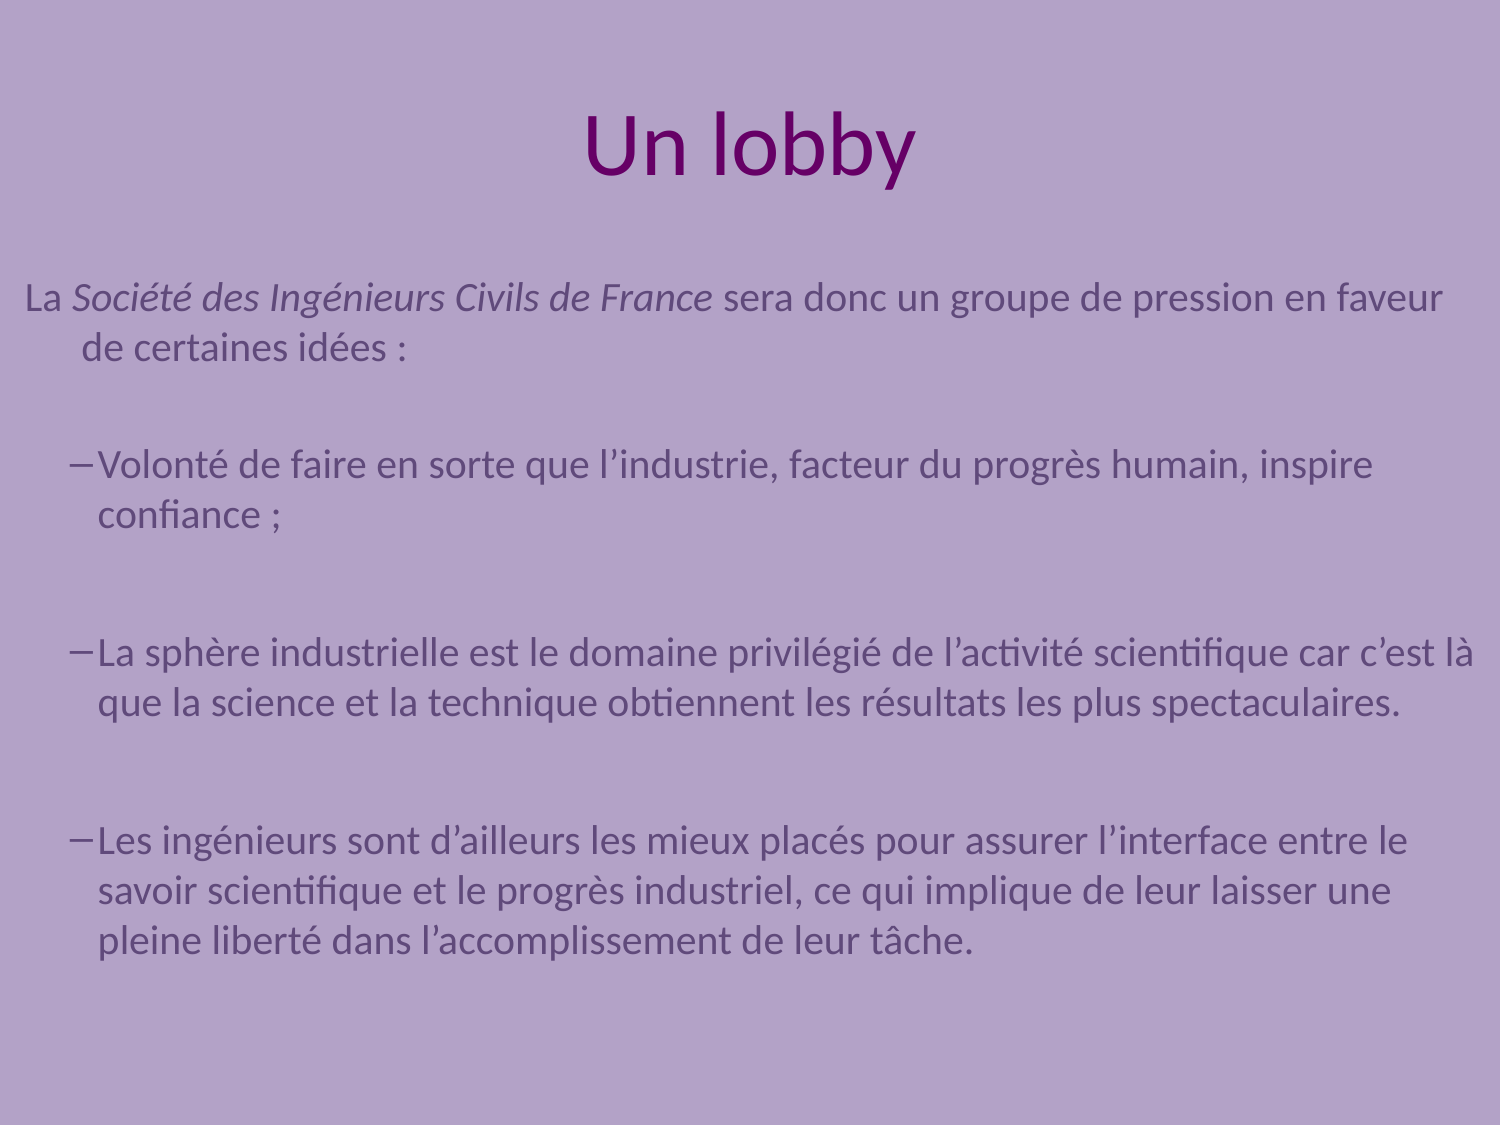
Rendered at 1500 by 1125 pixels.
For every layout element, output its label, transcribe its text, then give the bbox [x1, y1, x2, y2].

title Un lobby [75, 45, 1425, 233]
list La Société des Ingénieurs Civils de France sera donc un groupe de pression en faveur de certaines idées : Volonté de faire en sorte que l’industrie, facteur du progrès humain, inspire confiance ; La sphère industrielle est le domaine privilégié de l’activité scientifique car c’est là que la science et la technique obtiennent les résultats les plus spectaculaires. Les ingénieurs sont d’ailleurs les mieux placés pour assurer l’interface entre le savoir scientifique et le progrès industriel, ce qui implique de leur laisser une pleine liberté dans l’accomplissement de leur tâche. [9, 262, 1500, 1125]
